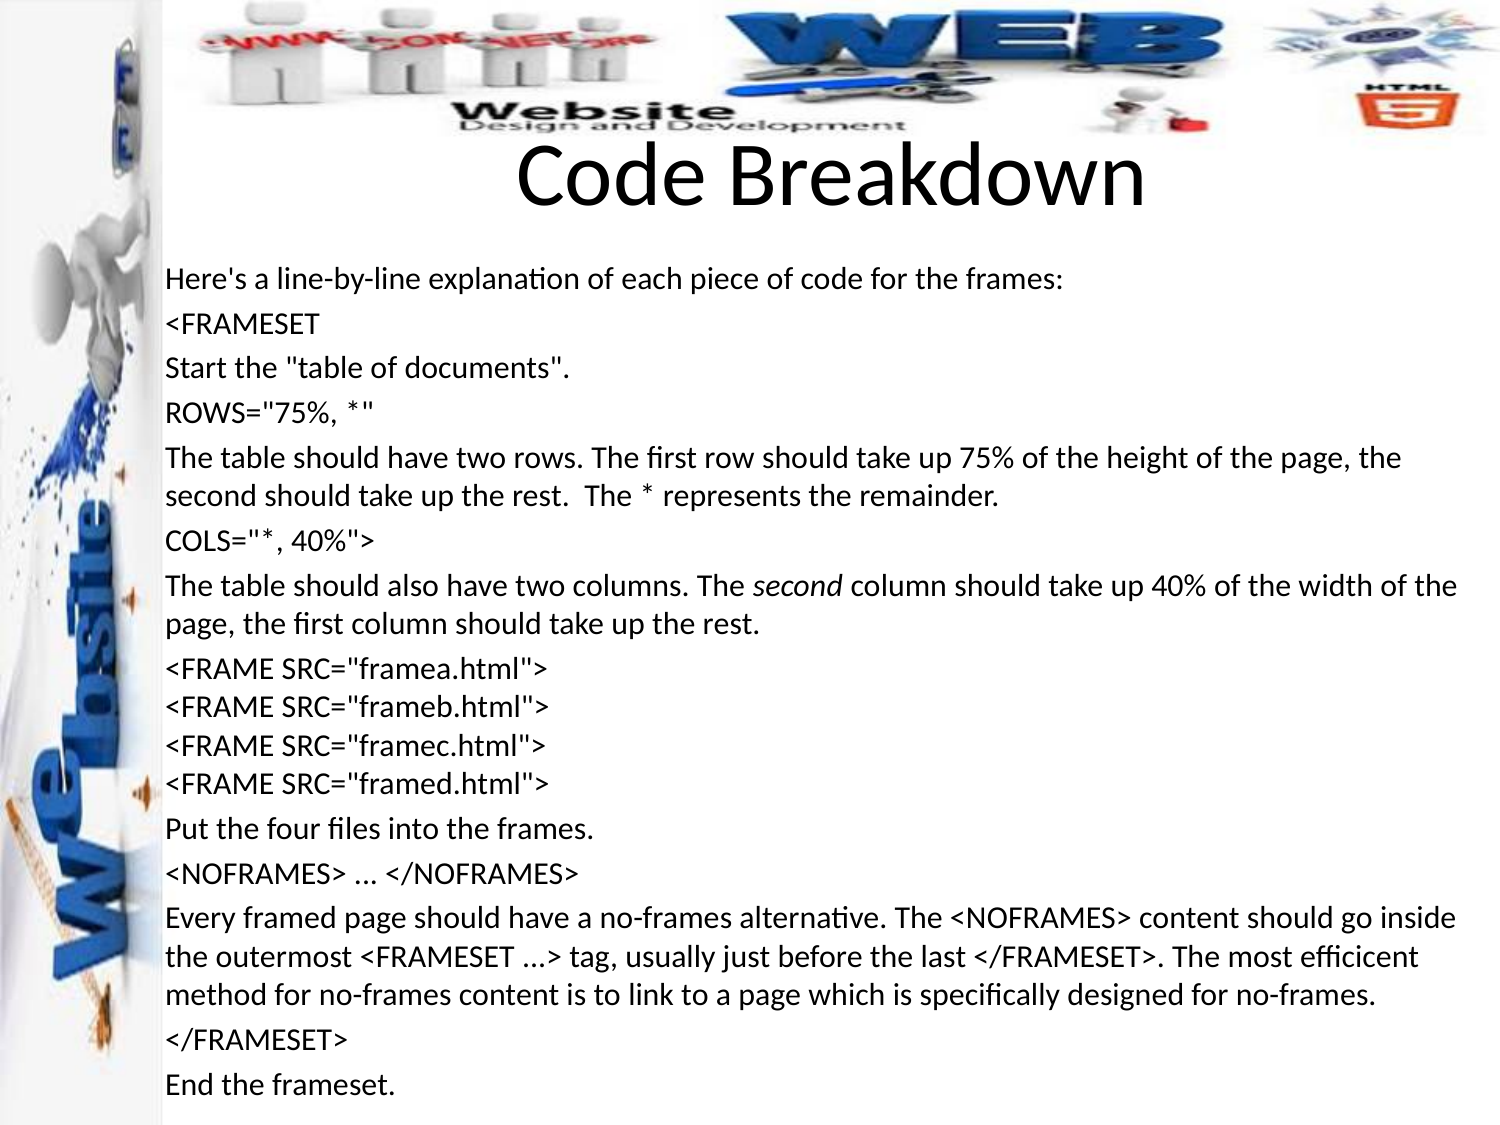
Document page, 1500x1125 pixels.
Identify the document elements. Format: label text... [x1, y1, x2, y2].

list Here's a line-by-line explanation of each piece of code for the frames: <FRAMESET Start the "table of documents". ROWS="75%, *" The table should have two rows. The first row should take up 75% of the height of the page, the second should take up the rest. The * represents the remainder. COLS="*, 40%"> The table should also have two columns. The second column should take up 40% of the width of the page, the first column should take up the rest. <FRAME SRC="framea.html"> <FRAME SRC="frameb.html"> <FRAME SRC="framec.html"> <FRAME SRC="framed.html"> Put the four files into the frames. <NOFRAMES> ... </NOFRAMES> Every framed page should have a no-frames alternative. The <NOFRAMES> content should go inside the outermost <FRAMESET ...> tag, usually just before the last </FRAMESET>. The most efficicent method for no-frames content is to link to a page which is specifically designed for no-frames. </FRAMESET> End the frameset. [150, 249, 1488, 1120]
picture [0, 0, 1500, 1125]
title Code Breakdown [162, 99, 1500, 238]
